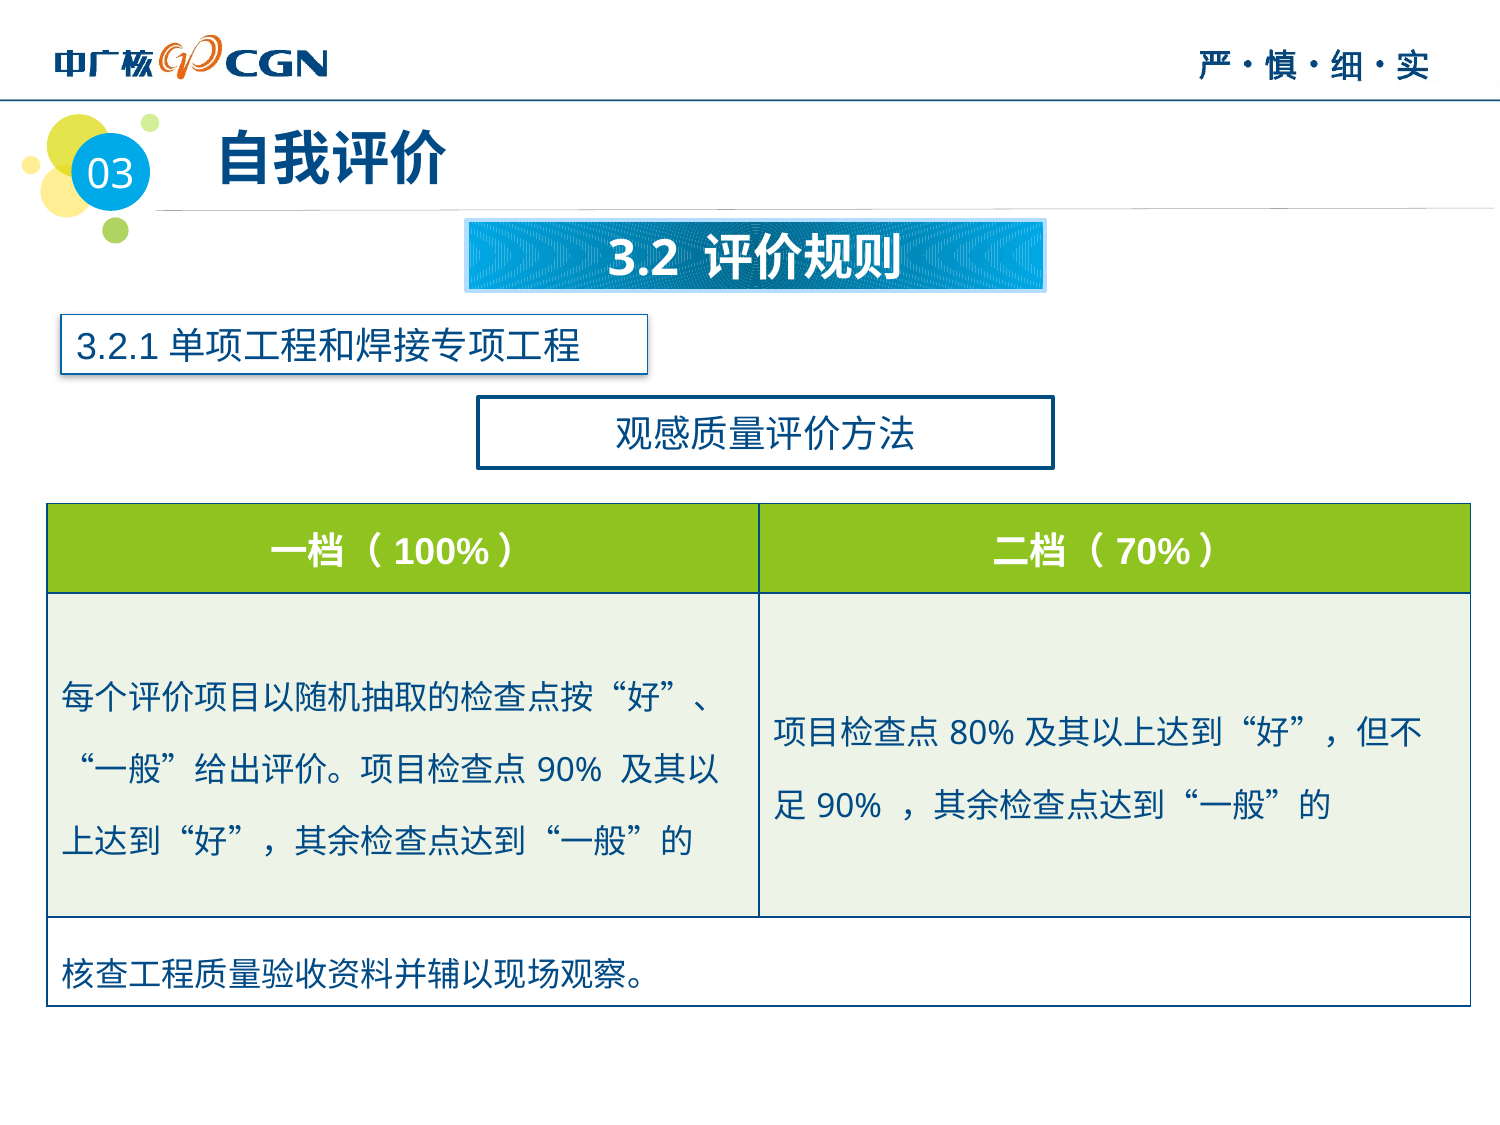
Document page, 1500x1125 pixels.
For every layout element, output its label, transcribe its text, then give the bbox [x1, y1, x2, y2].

table_cell 项目检查点80%及其以上达到“好”，但不足90% ，其余检查点达到“一般”的 [760, 594, 1470, 916]
table_header 一档（100%） [48, 504, 758, 592]
table_header 二档（70%） [760, 504, 1470, 592]
text_box 3.2 评价规则 [466, 219, 1046, 291]
text_box 自我评价 [160, 113, 1128, 199]
text_box 观感质量评价方法 [478, 397, 1053, 468]
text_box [21, 113, 160, 244]
table_cell 核查工程质量验收资料并辅以现场观察。 [48, 918, 1470, 1005]
table_cell 每个评价项目以随机抽取的检查点按“好”、“一般”给出评价。项目检查点90% 及其以上达到“好”，其余检查点达到“一般”的 [48, 594, 758, 916]
text_box 3.2.1单项工程和焊接专项工程 [61, 314, 648, 375]
picture [0, 0, 1500, 1125]
